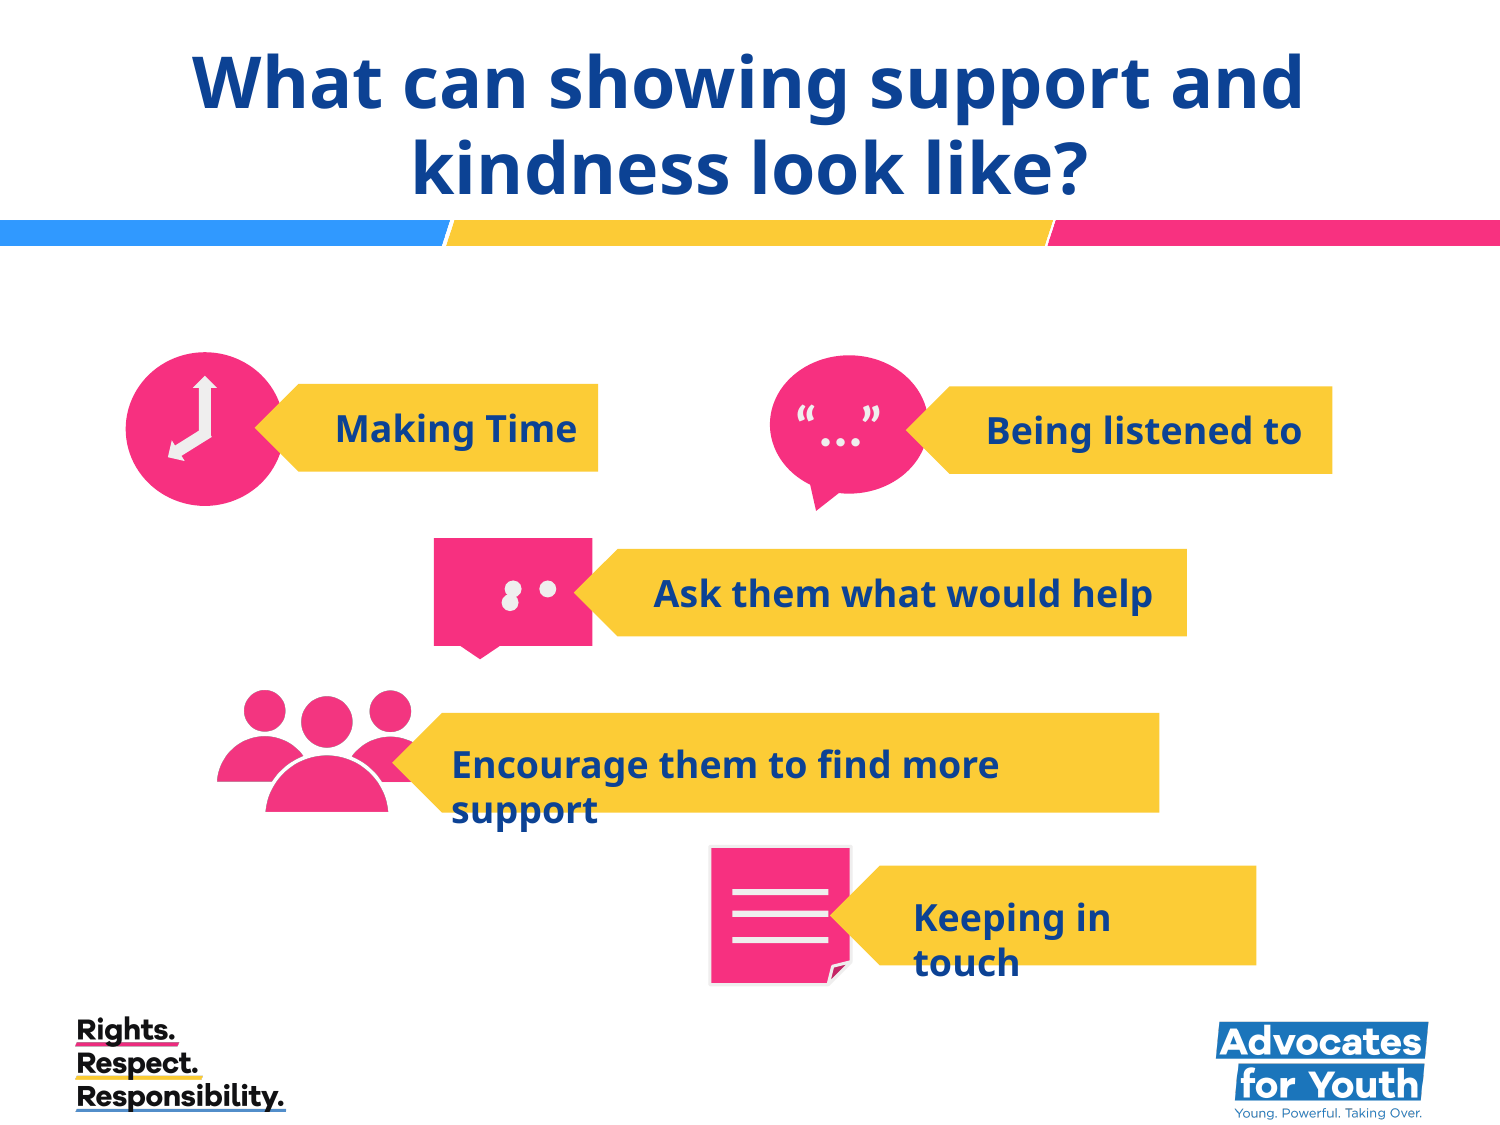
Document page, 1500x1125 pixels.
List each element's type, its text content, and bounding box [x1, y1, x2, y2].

picture [0, 207, 1500, 258]
text_box Encourage them to find more support [436, 726, 1149, 847]
text_box [732, 937, 829, 944]
text_box [769, 393, 778, 455]
text_box [920, 446, 924, 456]
text_box Being listened to [970, 392, 1463, 468]
picture [216, 690, 438, 812]
text_box [793, 355, 905, 375]
text_box [125, 352, 280, 506]
text_box [732, 910, 829, 917]
text_box [167, 431, 212, 462]
text_box [732, 889, 829, 896]
text_box [433, 538, 593, 660]
text_box [920, 393, 927, 414]
text_box [254, 383, 599, 472]
text_box [501, 594, 519, 612]
text_box [539, 580, 557, 598]
text_box Ask them what would help [638, 554, 1265, 630]
text_box [504, 580, 522, 597]
text_box Making Time [319, 389, 630, 465]
text_box [709, 846, 852, 985]
text_box [441, 712, 1160, 813]
title What can showing support and kindness look like? [75, 29, 1425, 217]
text_box [573, 548, 1187, 637]
text_box Keeping in touch [897, 879, 1242, 1000]
text_box [192, 375, 218, 436]
text_box [792, 473, 906, 511]
text_box “...” [778, 375, 920, 473]
text_box [829, 865, 1257, 966]
text_box [920, 386, 1333, 474]
